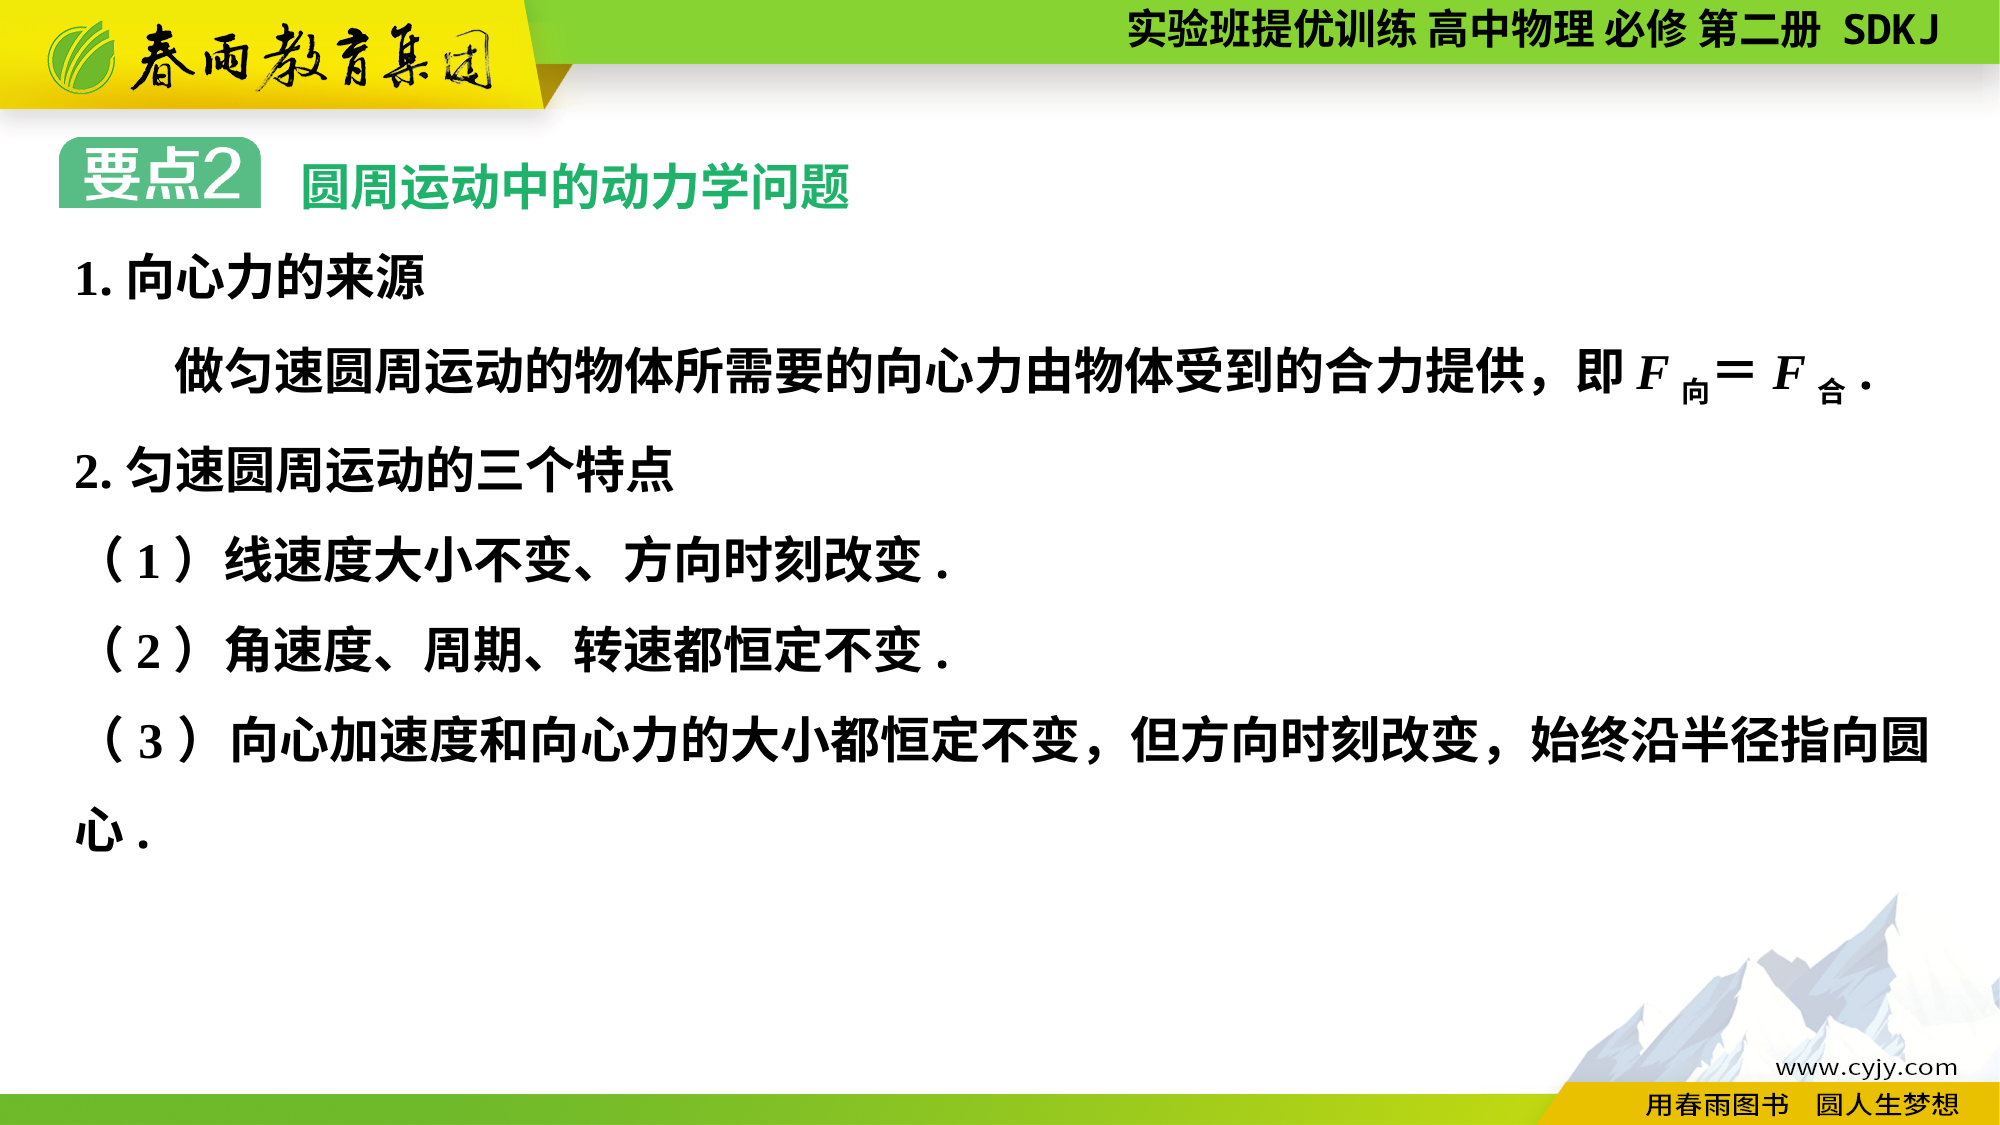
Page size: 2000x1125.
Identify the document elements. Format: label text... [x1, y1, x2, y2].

list 圆周运动中的动力学问题 1.向心力的来源 做匀速圆周运动的物体所需要的向心力由物体受到的合力提供，即F向＝F合. 2.匀速圆周运动的三个特点 （1）线速度大小不变、方向时刻改变. （2）角速度、周期、转速都恒定不变. （3）向心加速度和向心力的大小都恒定不变，但方向时刻改变，始终沿半径指向圆心. [59, 118, 1944, 770]
picture [0, 0, 2000, 1125]
